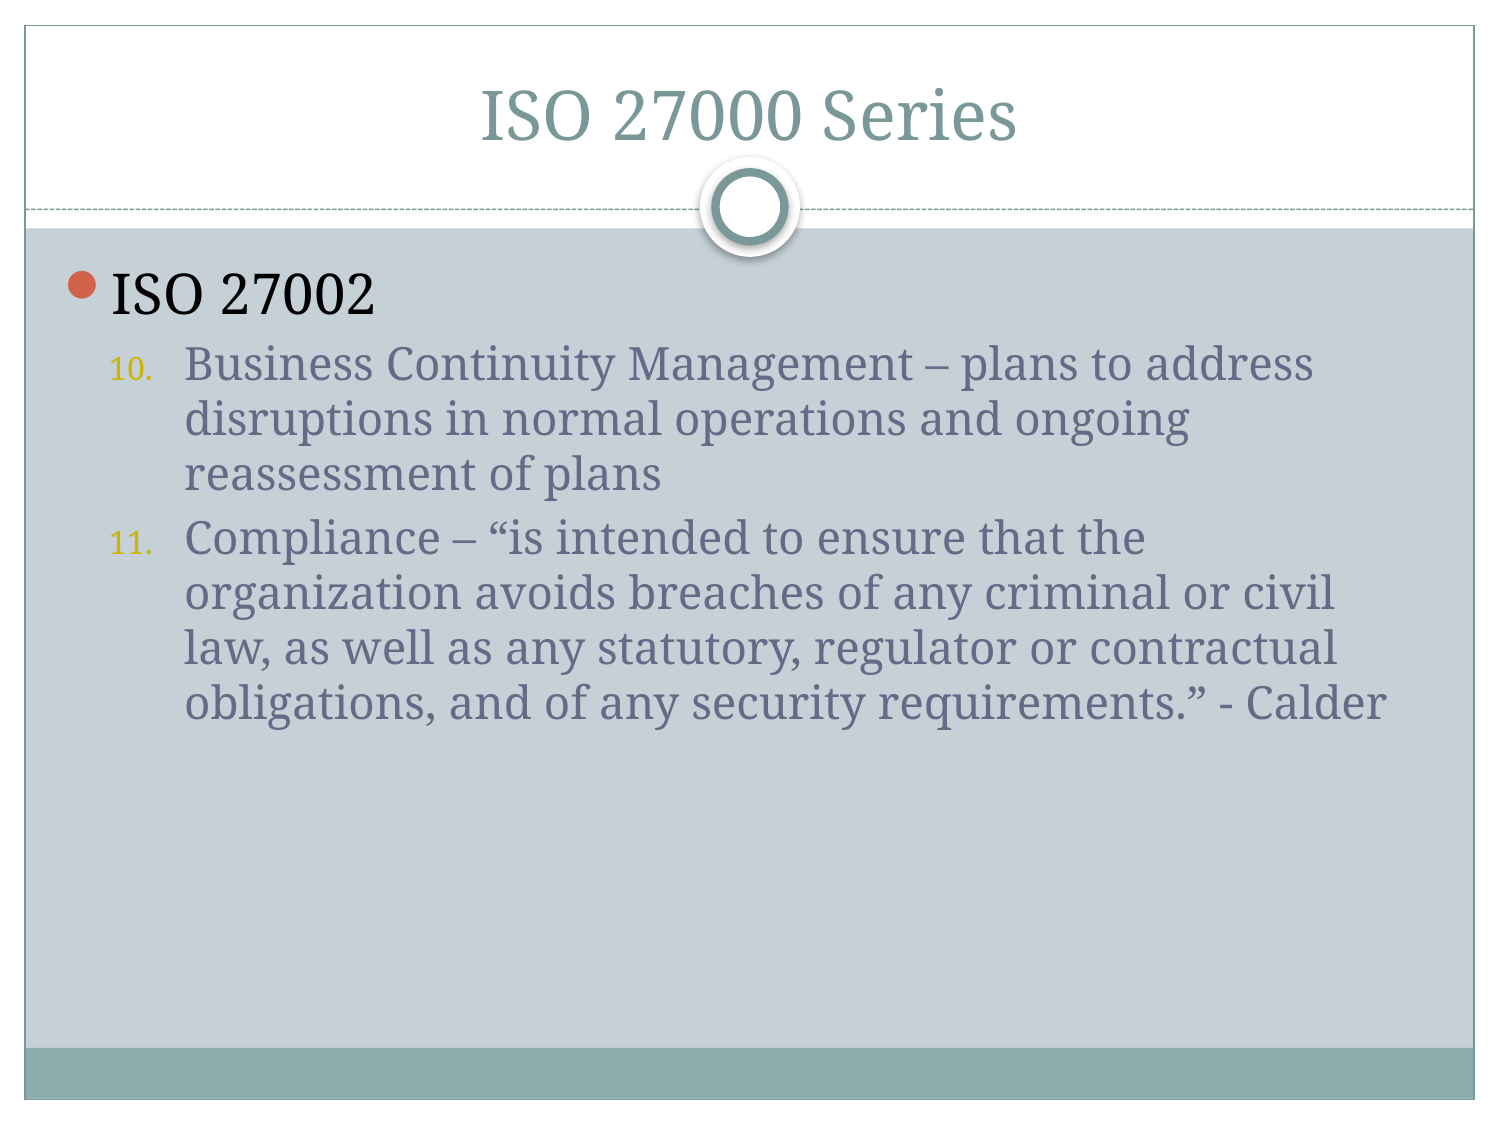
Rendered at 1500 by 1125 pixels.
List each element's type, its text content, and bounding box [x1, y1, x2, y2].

title ISO 27000 Series [49, 37, 1450, 162]
list ISO 27002 Business Continuity Management – plans to address disruptions in normal operations and ongoing reassessment of plans Compliance – “is intended to ensure that the organization avoids breaches of any criminal or civil law, as well as any statutory, regulator or contractual obligations, and of any security requirements.” - Calder [49, 250, 1445, 1001]
